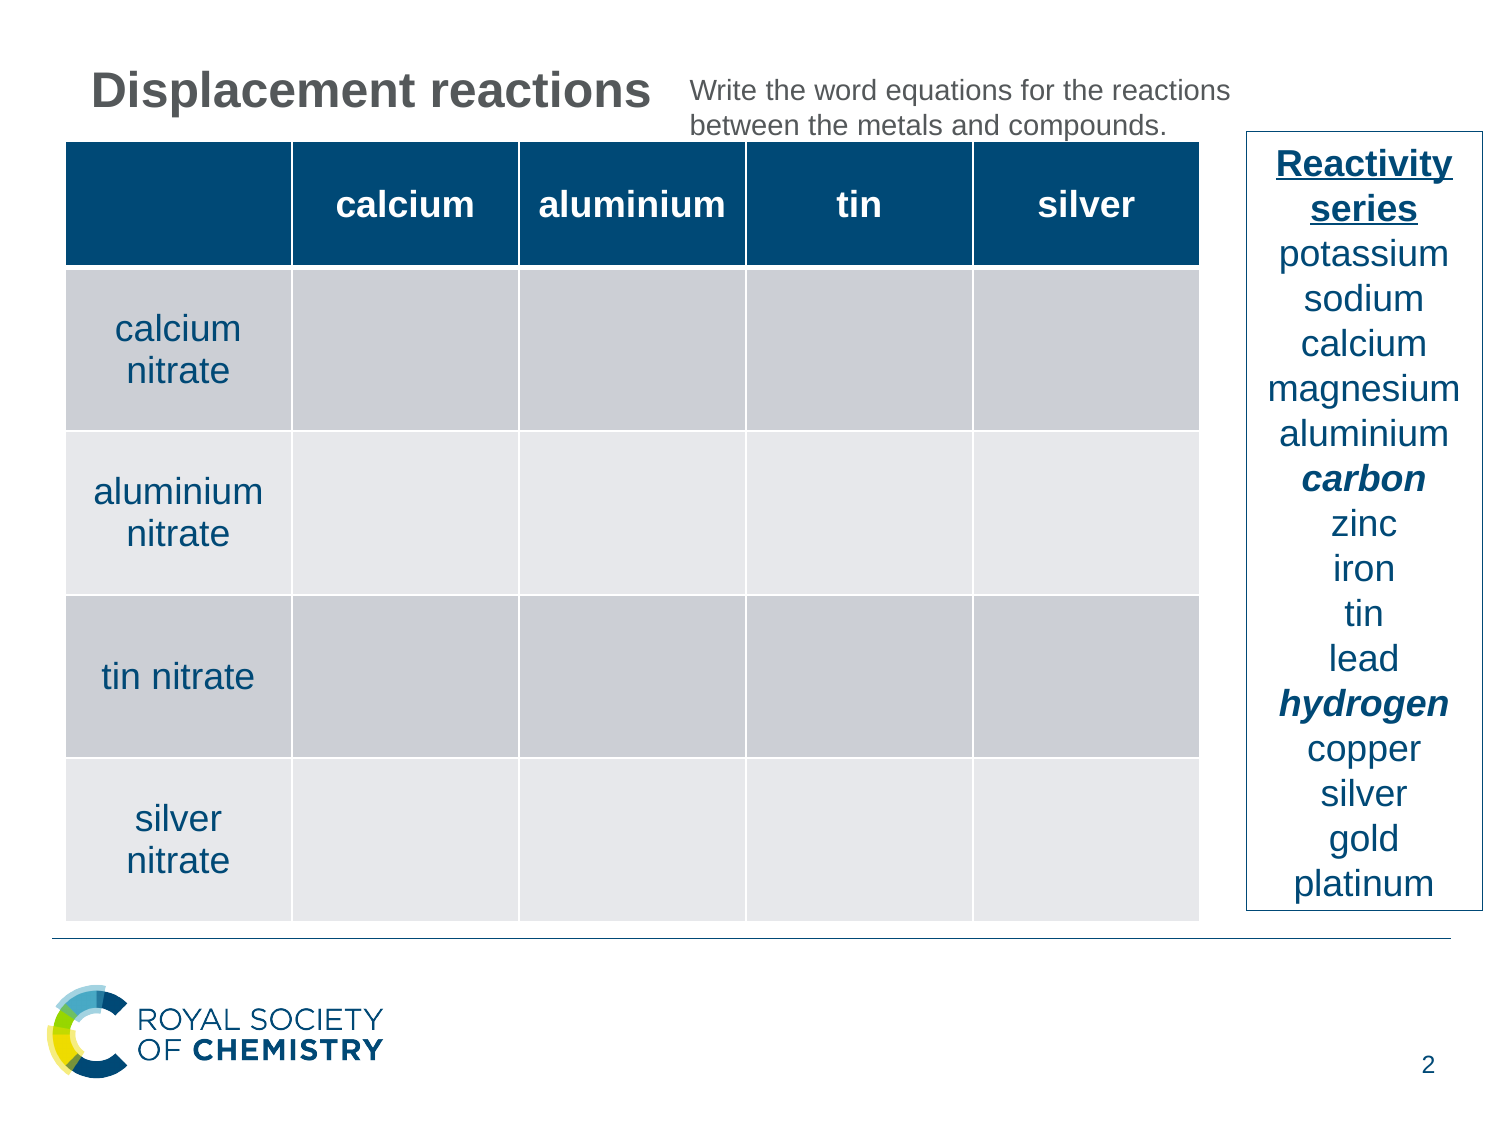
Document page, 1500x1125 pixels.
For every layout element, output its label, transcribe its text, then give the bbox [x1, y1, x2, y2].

table_cell [747, 432, 972, 594]
text_box Reactivity series potassium sodium calcium magnesium aluminium carbon zinc iron tin lead hydrogen copper silver gold platinum [1246, 131, 1483, 911]
table_cell [974, 596, 1199, 757]
table_cell [974, 270, 1199, 430]
table_cell [974, 432, 1199, 594]
table_header aluminium [520, 142, 745, 265]
table_cell [747, 759, 972, 921]
table_cell [520, 596, 745, 757]
slide_number 2 [1113, 1033, 1451, 1094]
table_cell [293, 759, 518, 921]
table_cell aluminium nitrate [66, 432, 291, 594]
table_header tin [747, 157, 972, 265]
table_header silver [974, 157, 1199, 265]
table_cell [293, 270, 518, 430]
table_cell [974, 759, 1199, 921]
table_cell silver nitrate [66, 759, 291, 921]
table_cell calcium nitrate [66, 270, 291, 430]
table_cell tin nitrate [66, 596, 291, 757]
table_cell [747, 270, 972, 430]
table_cell [520, 270, 745, 430]
table_header calcium [293, 142, 518, 265]
table_cell [293, 432, 518, 594]
table_cell [747, 596, 972, 757]
table_cell [293, 596, 518, 757]
table_cell [520, 432, 745, 594]
text_box Write the word equations for the reactions between the metals and compounds. [674, 64, 1282, 157]
picture [0, 938, 430, 1125]
text_box Displacement reactions [76, 49, 684, 142]
table_header [66, 142, 291, 265]
table_cell [520, 759, 745, 921]
